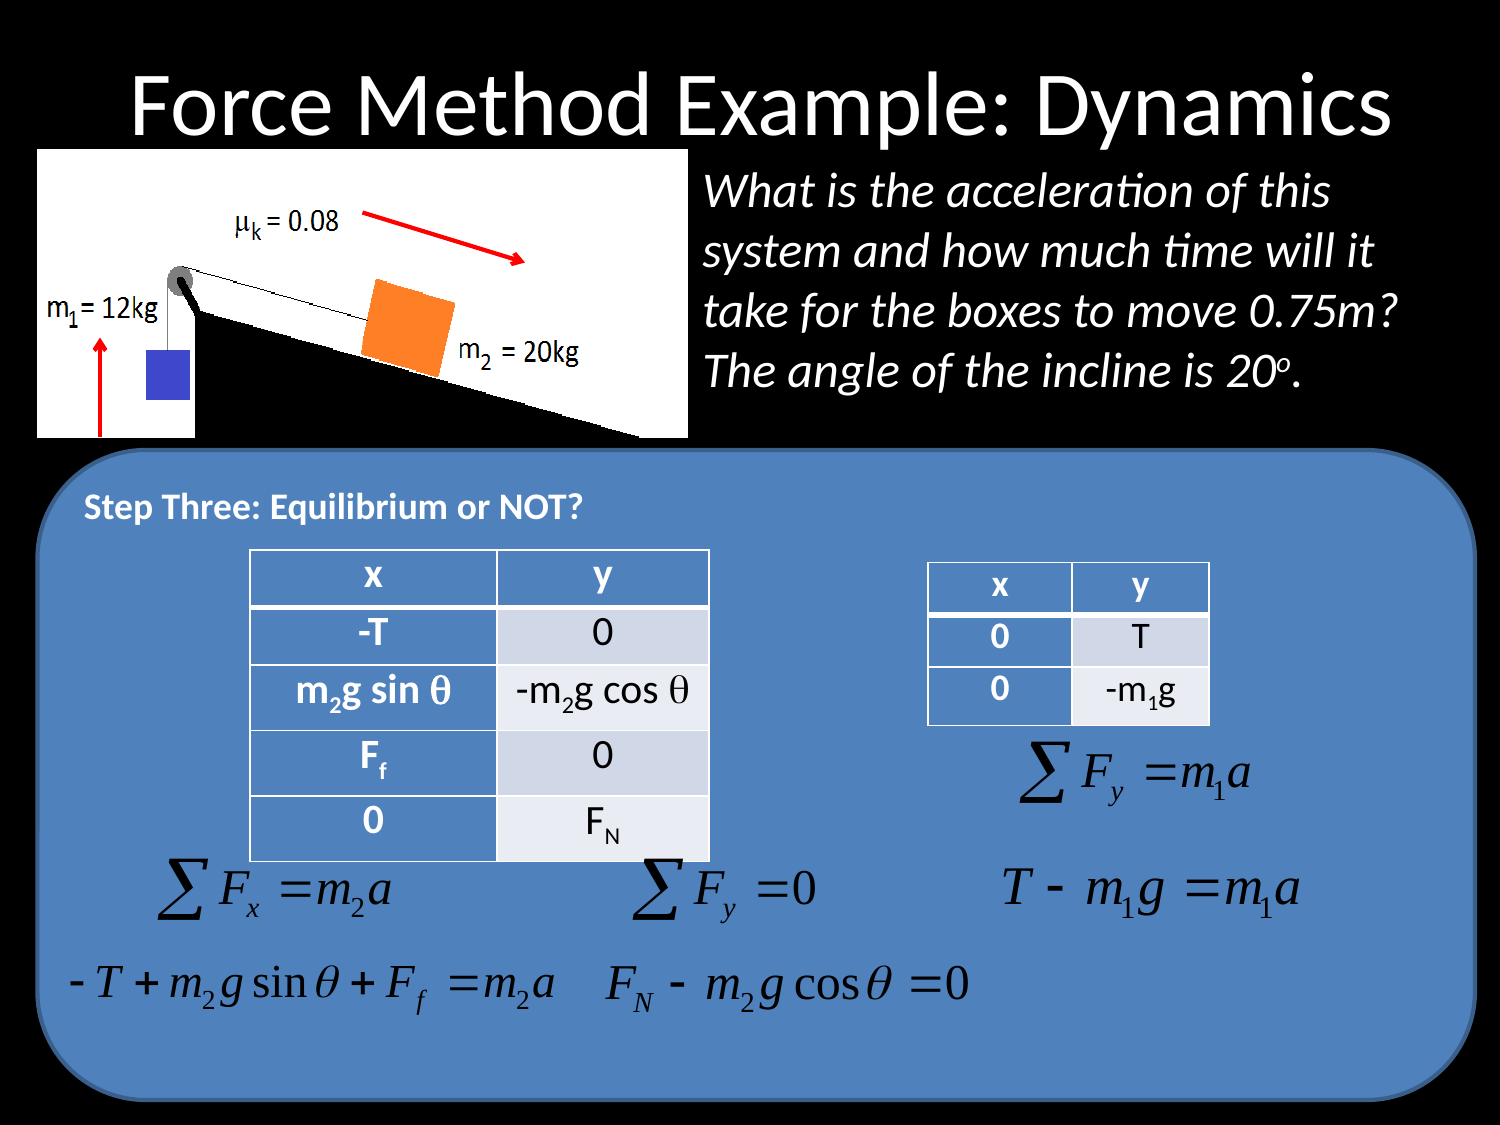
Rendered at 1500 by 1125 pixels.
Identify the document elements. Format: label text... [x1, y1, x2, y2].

table_cell 0 [929, 668, 1071, 725]
table_cell 0 [498, 731, 708, 795]
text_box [149, 849, 405, 934]
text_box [995, 849, 1313, 932]
table_header x [929, 563, 1071, 612]
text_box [1012, 733, 1263, 817]
table_cell 0 [251, 797, 496, 861]
table_header y [498, 551, 708, 605]
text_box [62, 949, 565, 1026]
text_box Step Three: Equilibrium or NOT? [35, 447, 1478, 1103]
table_cell Ff [251, 731, 496, 795]
table_cell -m1g [1073, 668, 1208, 725]
table_cell T [1073, 618, 1208, 666]
table_cell m2g sin q [251, 666, 496, 730]
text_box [596, 949, 981, 1026]
table_cell 0 [498, 610, 708, 664]
title Force Method Example: Dynamics [87, 4, 1438, 149]
table_cell -m2g cos q [498, 666, 708, 730]
table_header y [1073, 563, 1208, 612]
table_cell -T [251, 610, 496, 664]
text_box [362, 212, 526, 263]
text_box What is the acceleration of this system and how much time will it take for the boxes to move 0.75m? The angle of the incline is 20o. [688, 149, 1450, 405]
picture [37, 149, 688, 438]
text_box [624, 849, 826, 934]
table_cell FN [498, 797, 708, 861]
table_header x [251, 551, 496, 605]
table_cell 0 [929, 618, 1071, 666]
